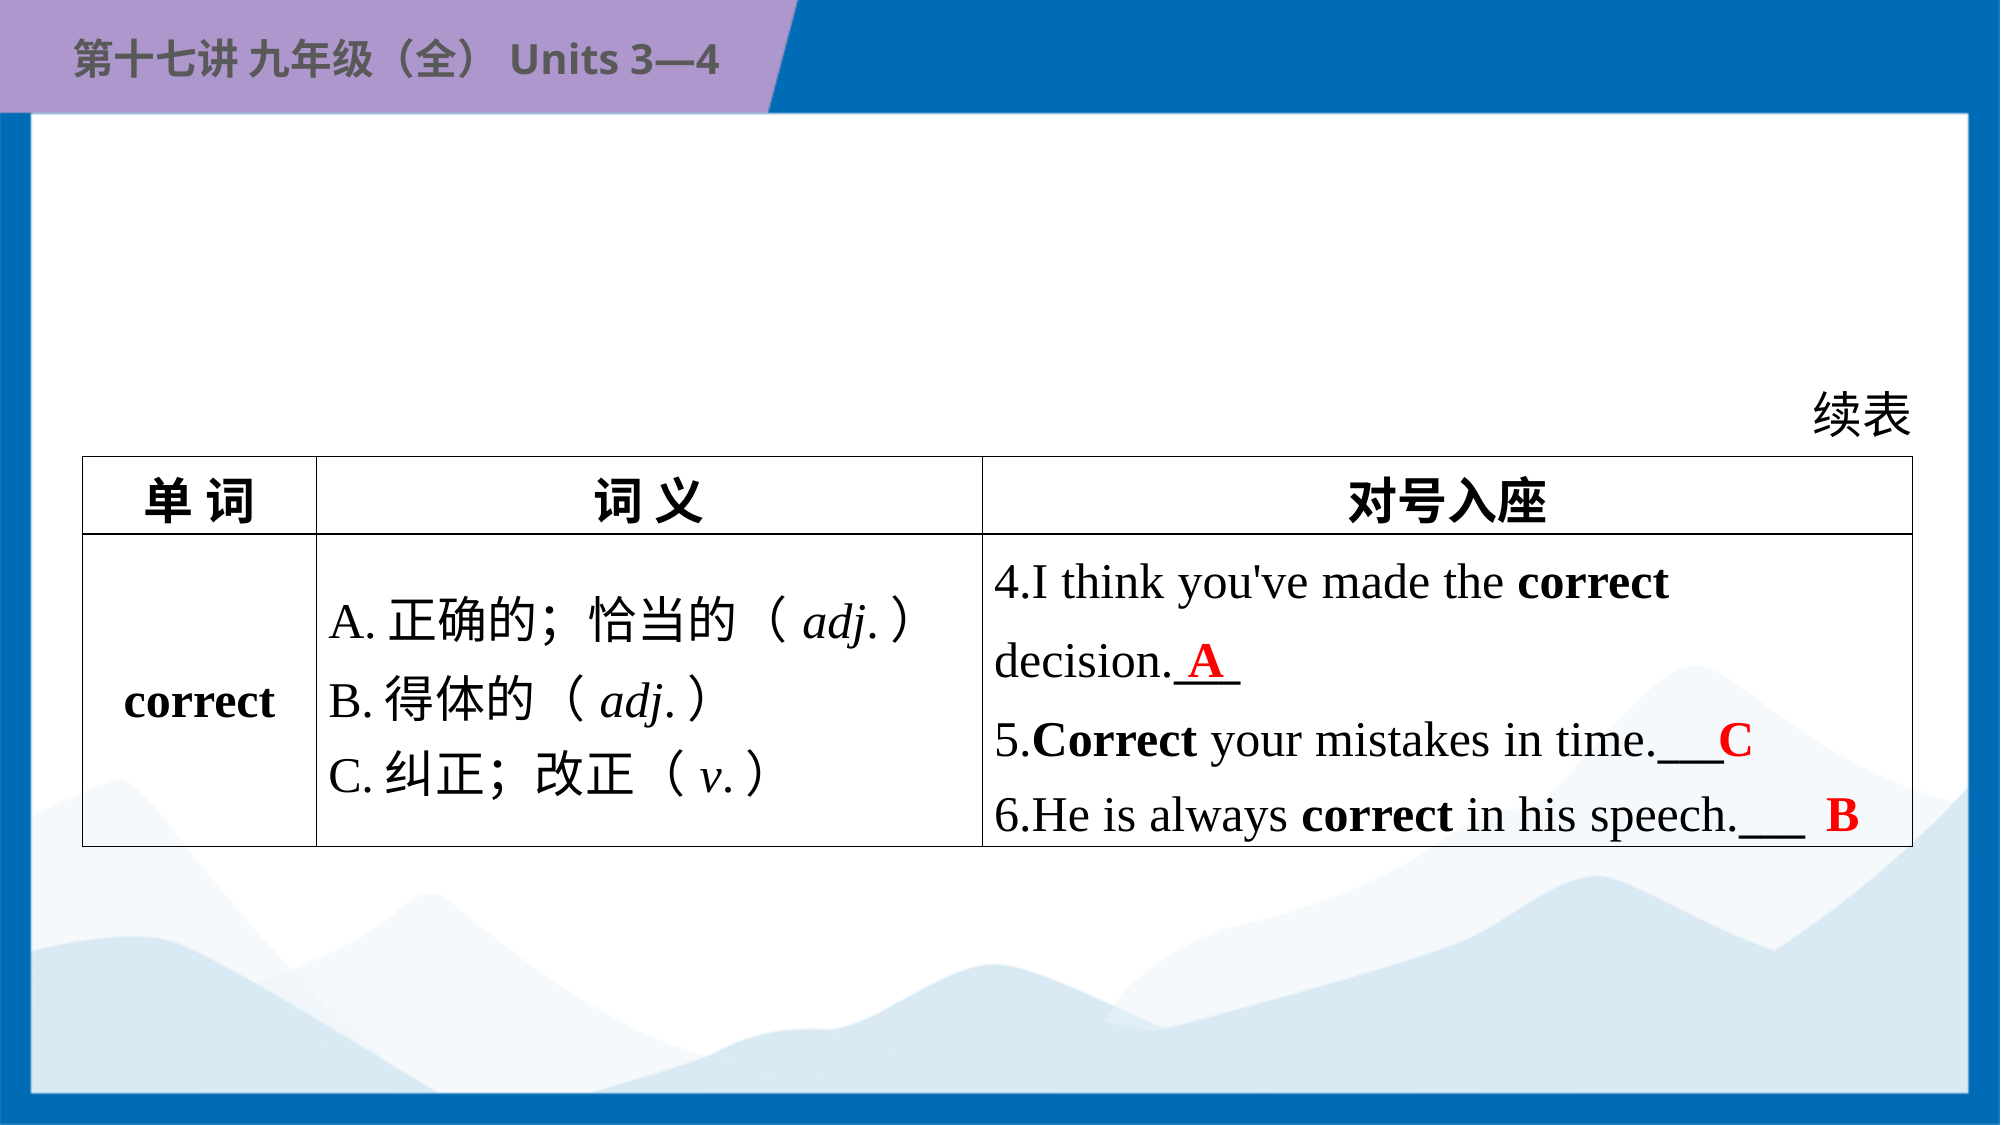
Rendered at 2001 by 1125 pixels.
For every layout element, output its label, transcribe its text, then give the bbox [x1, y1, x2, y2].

picture [0, 0, 2000, 1125]
text_box C [1699, 689, 1773, 760]
table_header 词 义 [317, 457, 982, 533]
table_header 单 词 [83, 457, 316, 533]
text_box B [1807, 764, 1878, 836]
table_header 对号入座 [983, 457, 1912, 533]
table_cell A.正确的；恰当的（adj.） B.得体的（adj.） C.纠正；改正（v.） [317, 535, 982, 846]
text_box A [1169, 609, 1242, 681]
table_cell 4.I think you've made the correct decision.___ 5.Correct your mistakes in time.___ 6.He is always correct in his speech.___ [983, 535, 1912, 846]
text_box 续表 [1495, 356, 1913, 444]
table_cell correct [83, 535, 316, 846]
